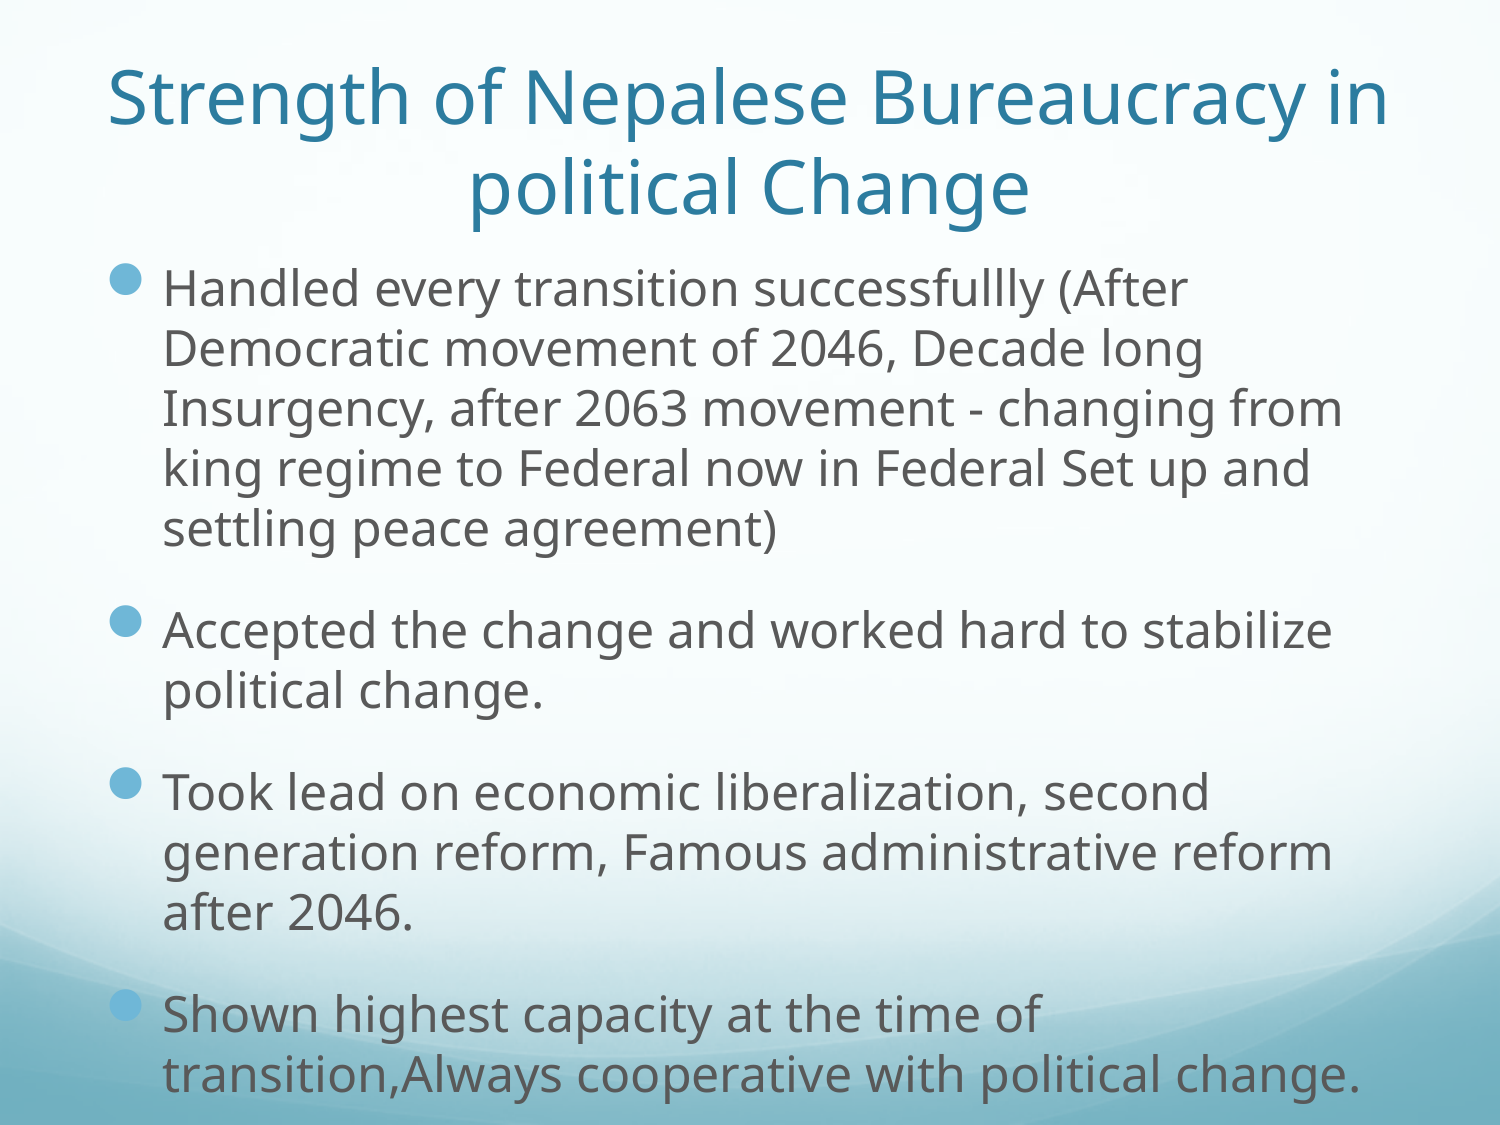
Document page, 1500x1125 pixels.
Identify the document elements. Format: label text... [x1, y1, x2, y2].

title Strength of Nepalese Bureaucracy in political Change [90, 17, 1410, 237]
list Handled every transition successfullly (After Democratic movement of 2046, Decade long Insurgency, after 2063 movement - changing from king regime to Federal now in Federal Set up and settling peace agreement) Accepted the change and worked hard to stabilize political change. Took lead on economic liberalization, second generation reform, Famous administrative reform after 2046. Shown highest capacity at the time of transition,Always cooperative with political change. [90, 249, 1464, 1107]
